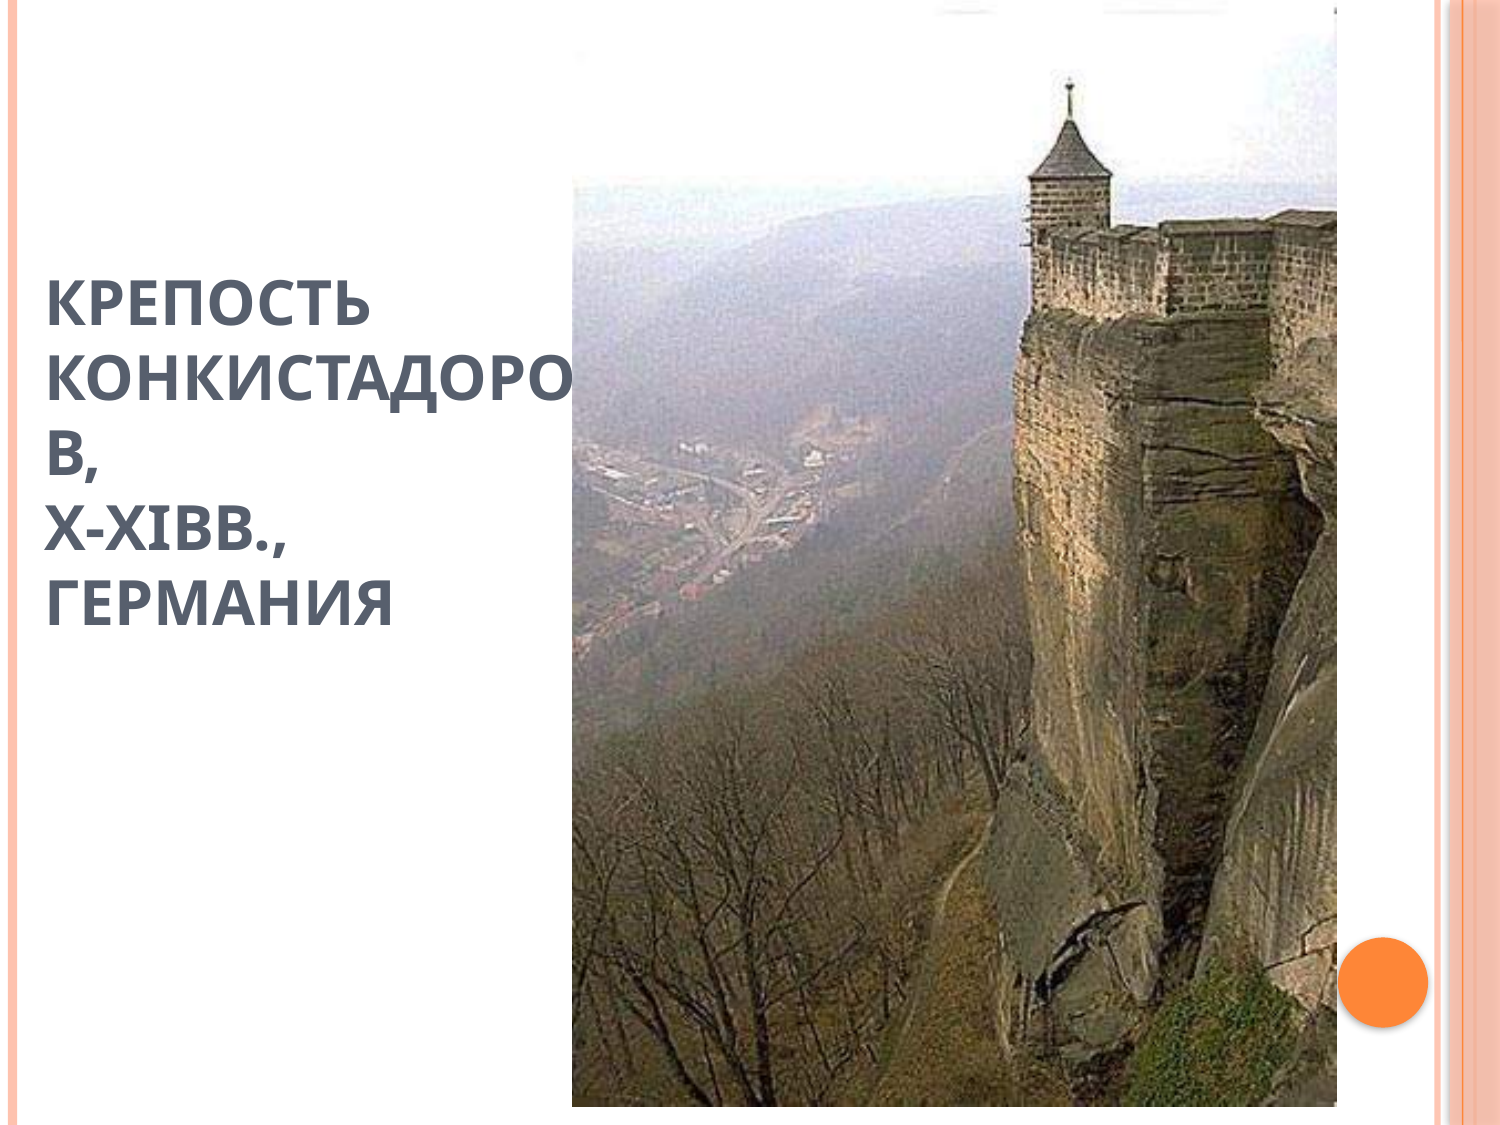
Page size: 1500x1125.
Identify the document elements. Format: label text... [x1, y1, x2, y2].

picture [572, 0, 1337, 1107]
title Крепость Конкистадоров, X-XIвв., Германия [29, 45, 566, 646]
